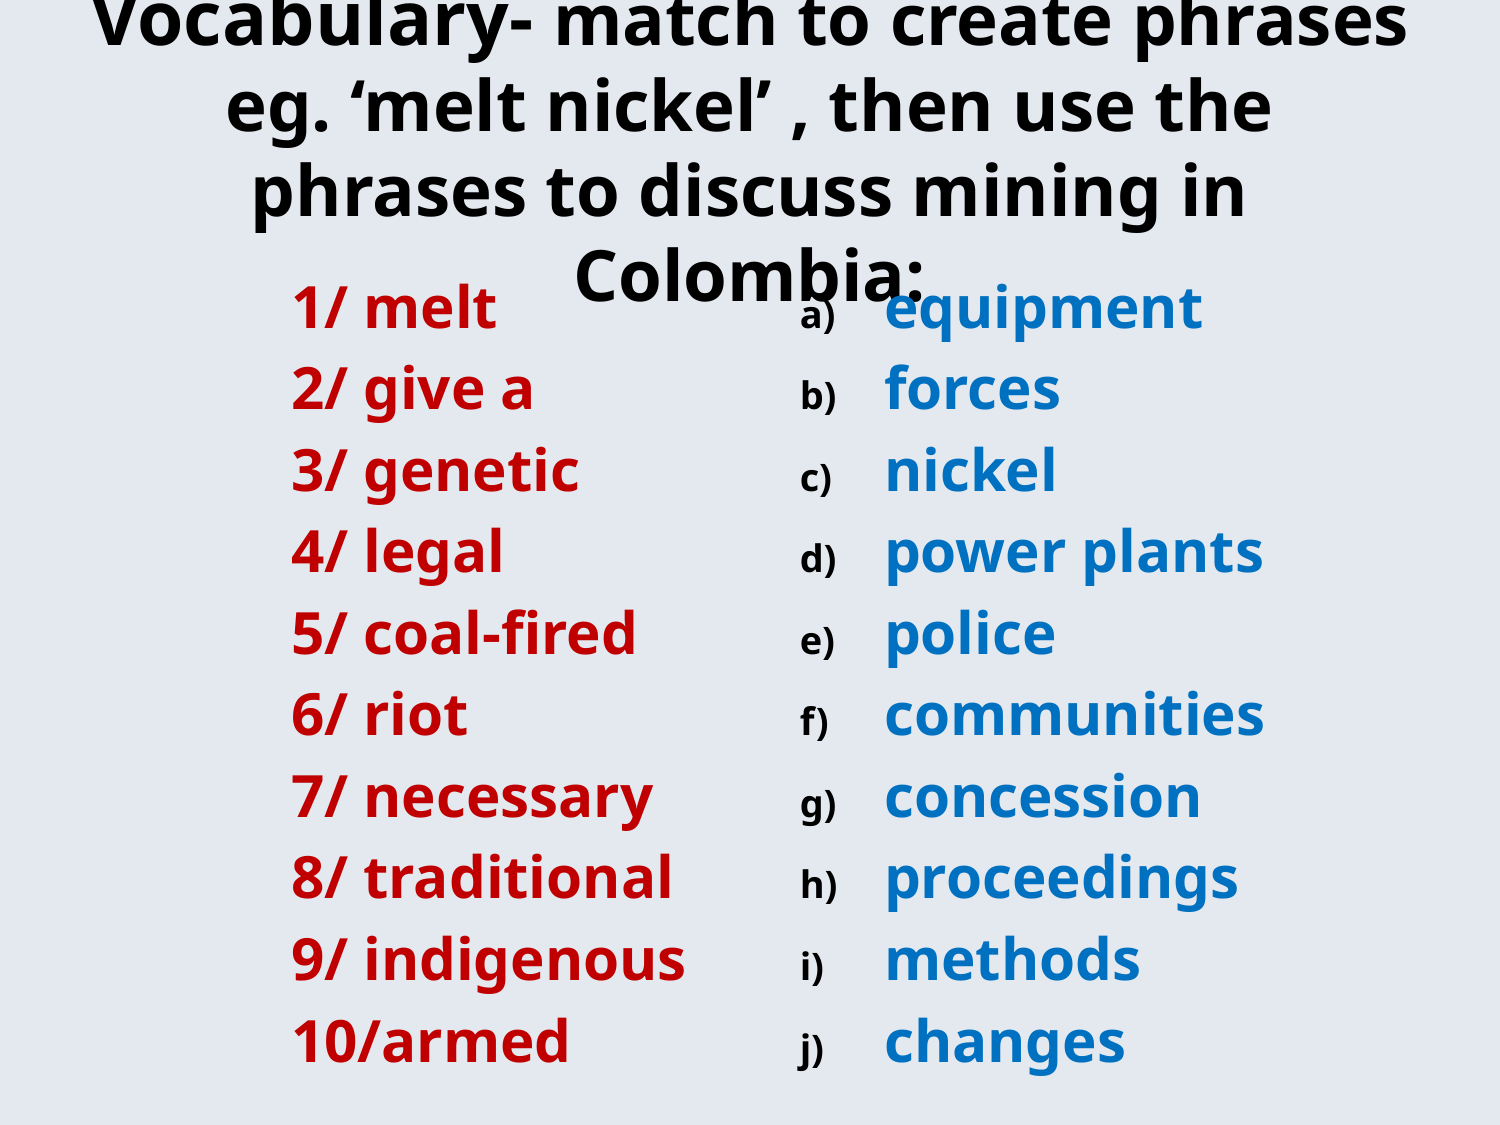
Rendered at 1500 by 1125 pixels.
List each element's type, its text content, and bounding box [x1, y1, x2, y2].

list 1/ melt 2/ give a 3/ genetic 4/ legal 5/ coal-fired 6/ riot 7/ necessary 8/ traditional 9/ indigenous 10/armed [253, 262, 703, 1106]
list equipment forces nickel power plants police communities concession proceedings methods changes [762, 262, 1425, 1125]
title Vocabulary- match to create phrases eg. ‘melt nickel’ , then use the phrases to discuss mining in Colombia: [75, 19, 1425, 268]
